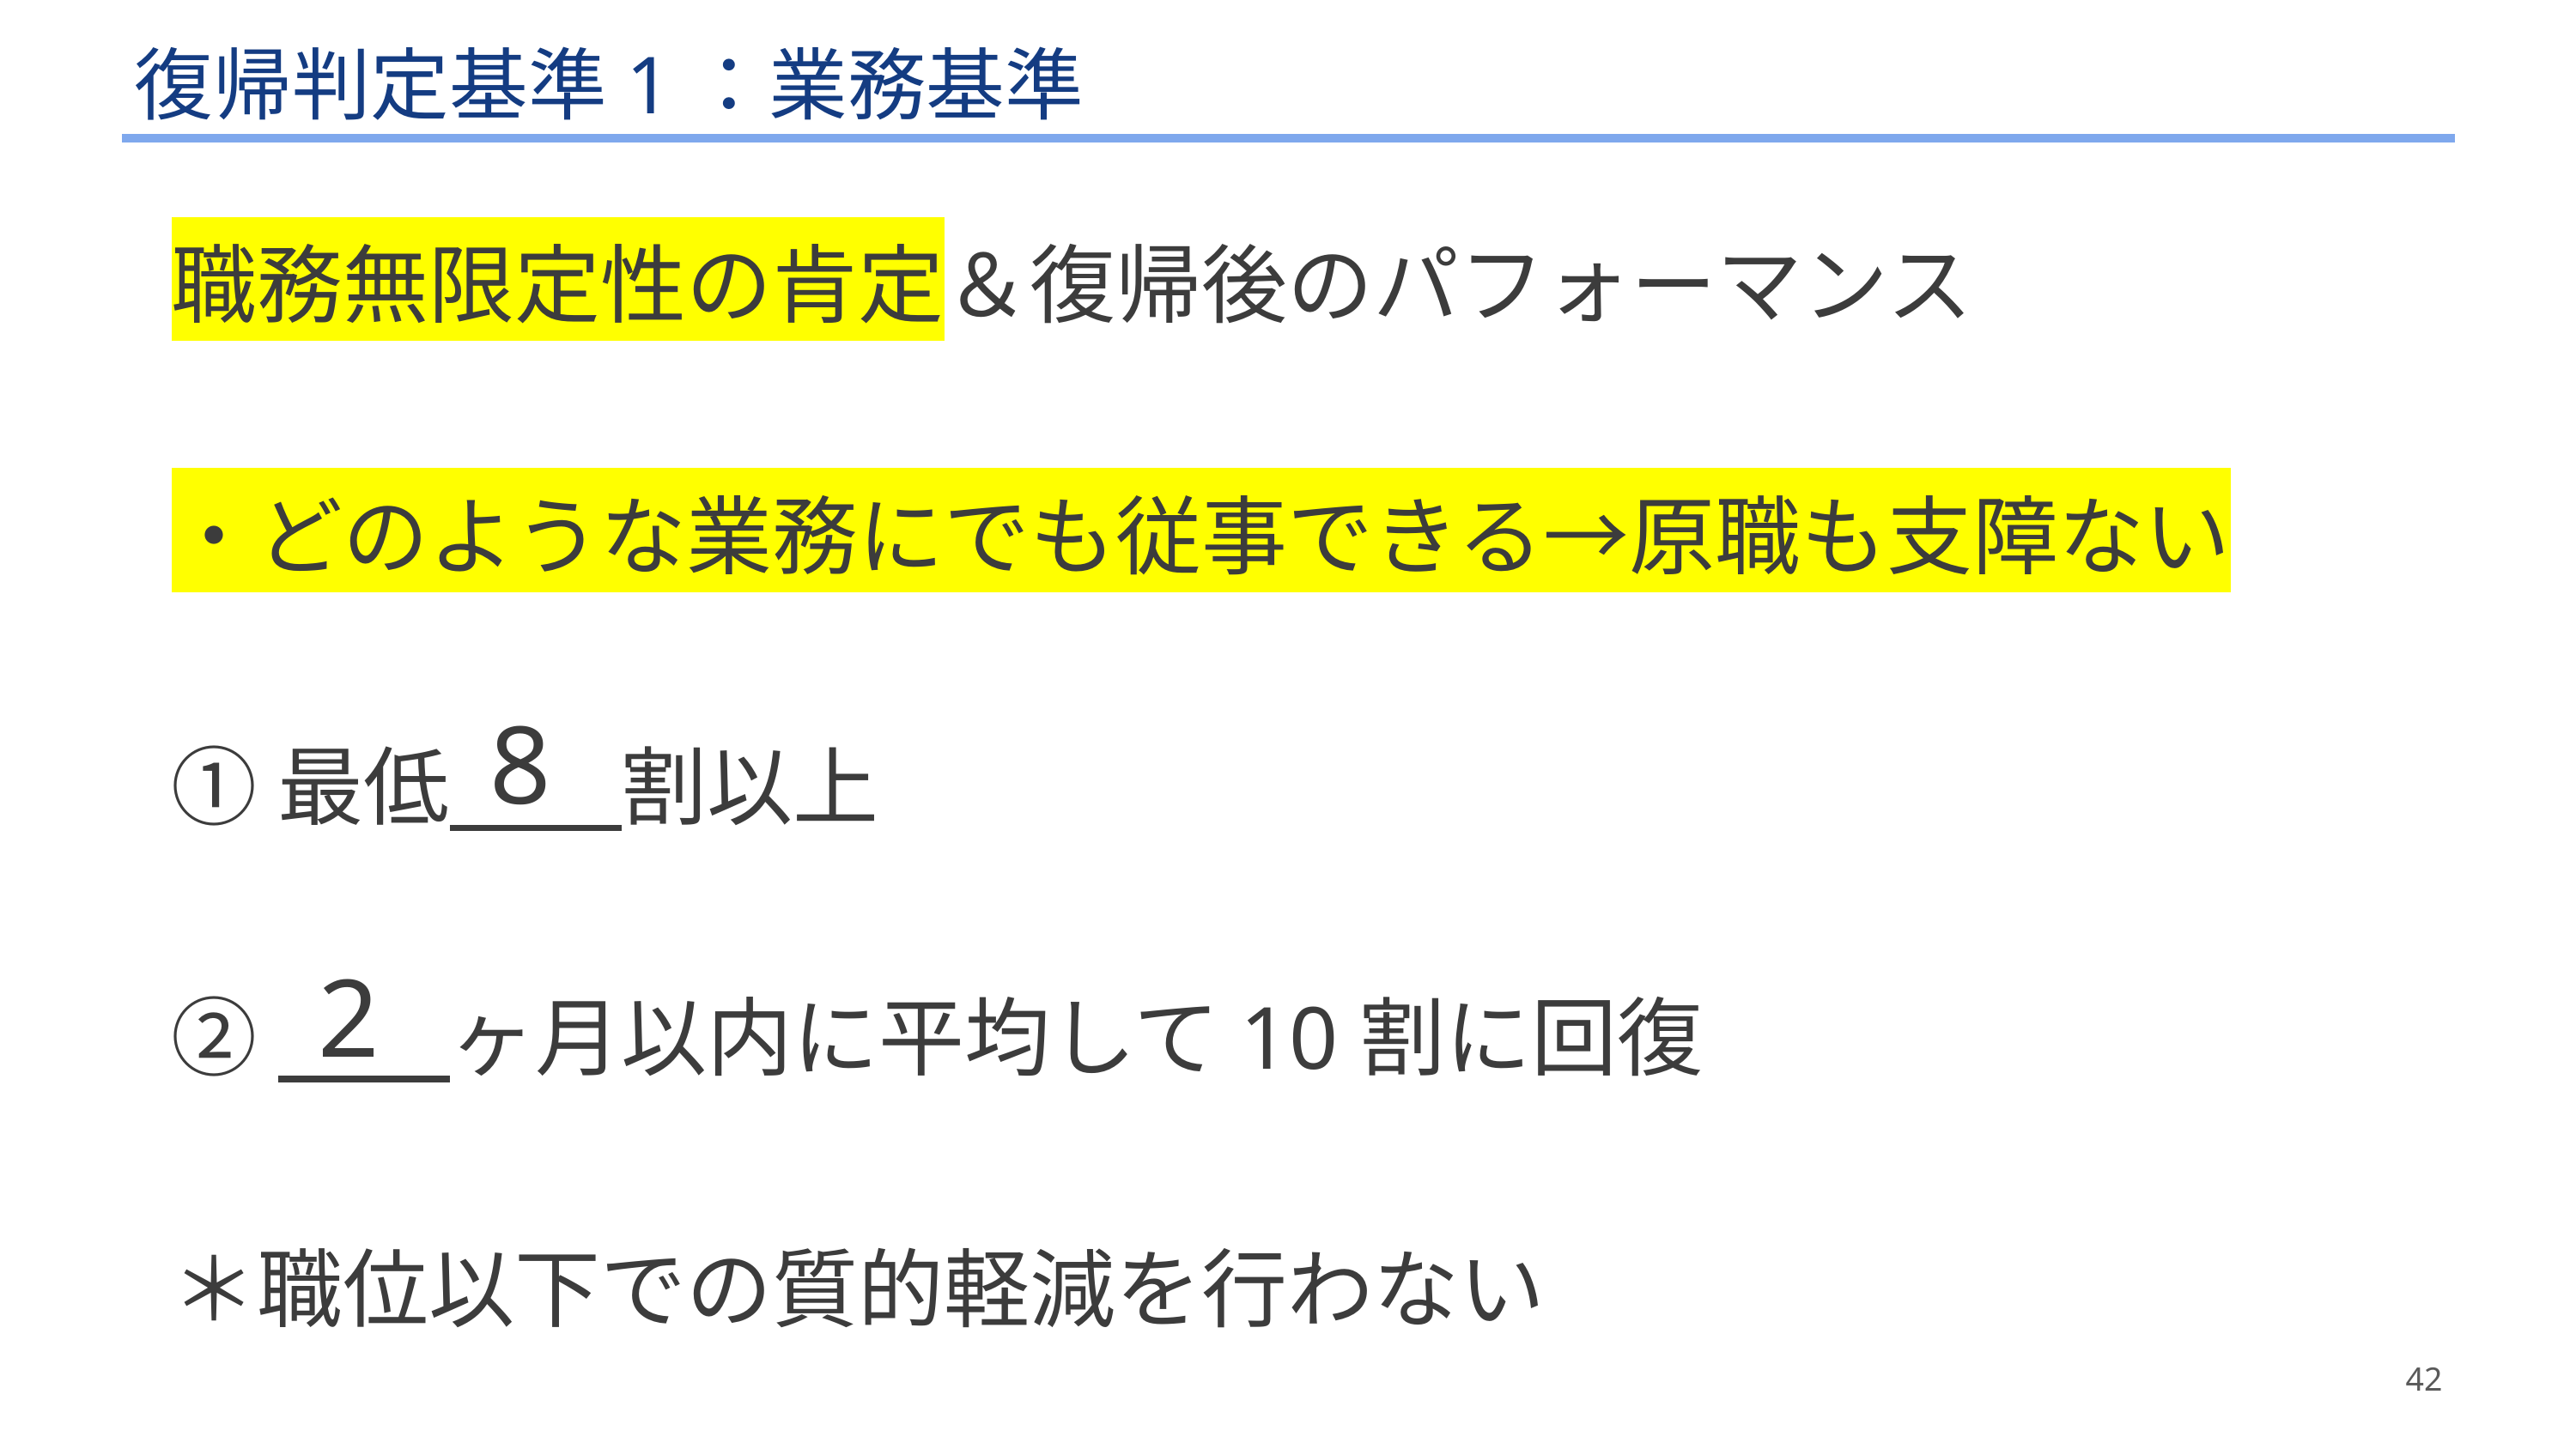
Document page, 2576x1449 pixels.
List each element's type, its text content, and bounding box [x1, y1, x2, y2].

text_box 2 [305, 943, 412, 1087]
title 復帰判定基準1：業務基準 [121, 39, 2454, 139]
list 職務無限定性の肯定＆復帰後のパフォーマンス ・どのような業務にでも従事できる→原職も支障ない ①最低 割以上 ② ヶ月以内に平均して10割に回復 ＊職位以下での質的軽減を行わない [121, 173, 2454, 1318]
text_box 8 [477, 689, 583, 834]
slide_number 42 [2337, 1342, 2456, 1420]
